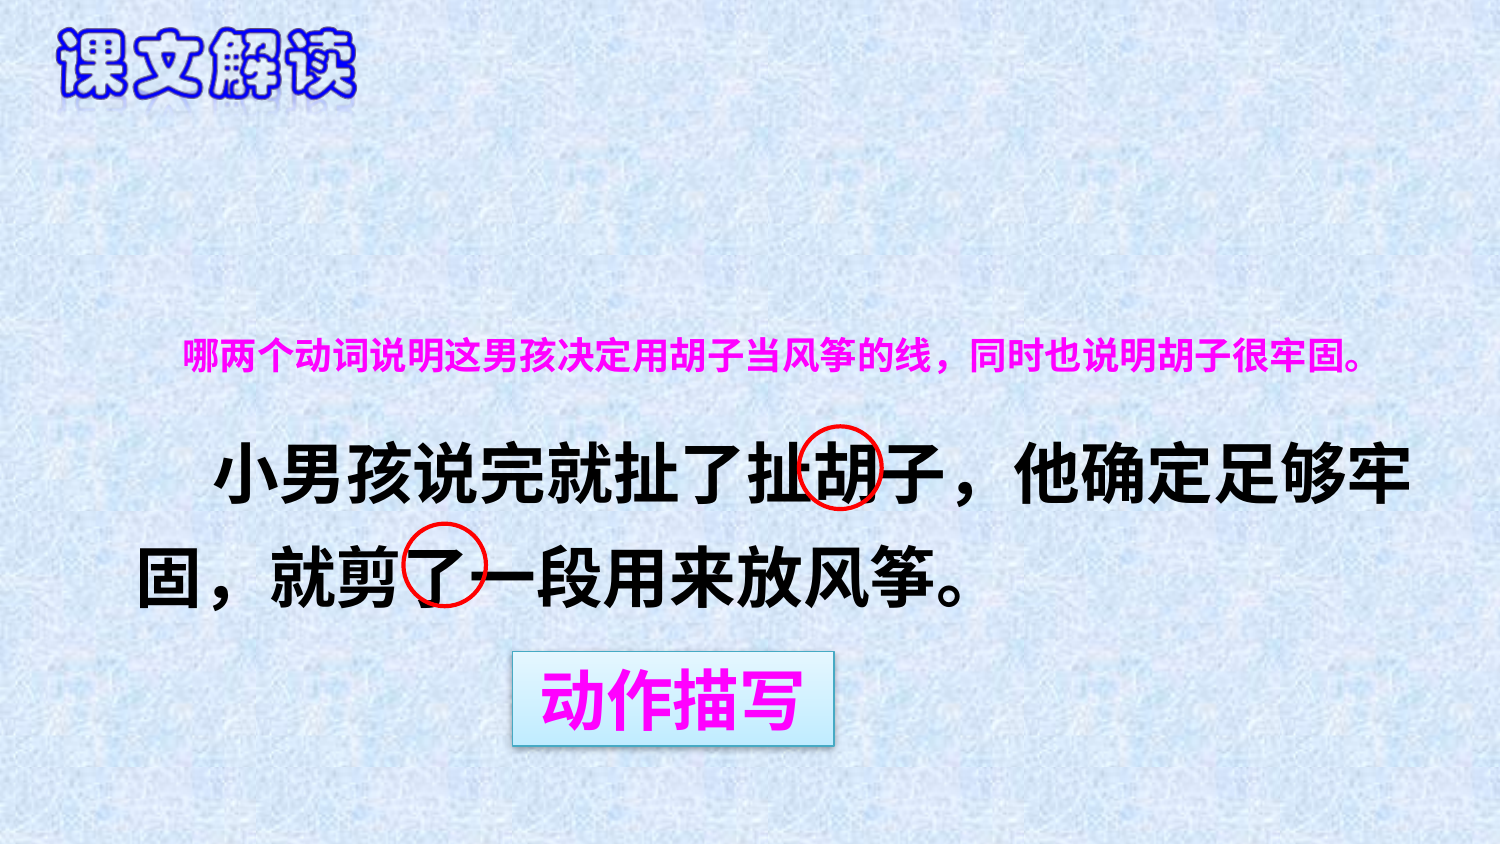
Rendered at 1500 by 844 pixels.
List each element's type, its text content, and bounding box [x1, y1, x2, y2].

picture [0, 0, 1500, 844]
text_box 哪两个动词说明这男孩决定用胡子当风筝的线，同时也说明胡子很牢固。 [150, 315, 1415, 385]
text_box 小男孩说完就扯了扯胡子，他确定足够牢固，就剪了一段用来放风筝。 [121, 400, 1444, 624]
text_box 动作描写 [512, 651, 835, 747]
text_box [798, 424, 883, 457]
text_box [88, 457, 1412, 568]
text_box [401, 521, 489, 609]
